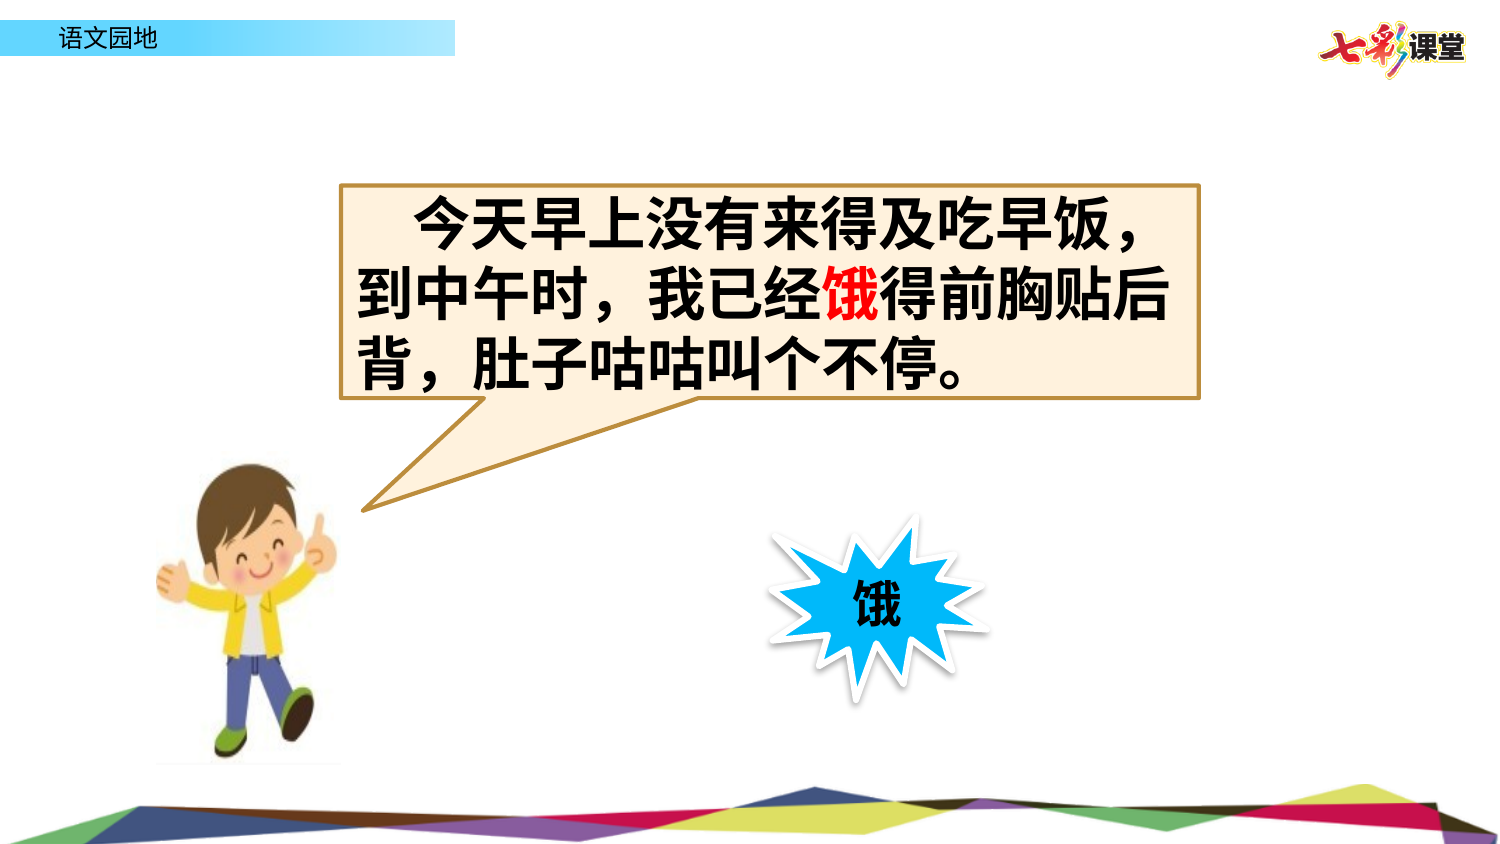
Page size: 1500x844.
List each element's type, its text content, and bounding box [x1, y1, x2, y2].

text_box 今天早上没有来得及吃早饭，到中午时，我已经饿得前胸贴后背，肚子咕咕叫个不停。 [338, 183, 1201, 513]
text_box 饿 [768, 513, 990, 704]
picture [155, 451, 341, 766]
picture [1316, 20, 1468, 80]
picture [0, 784, 1500, 844]
